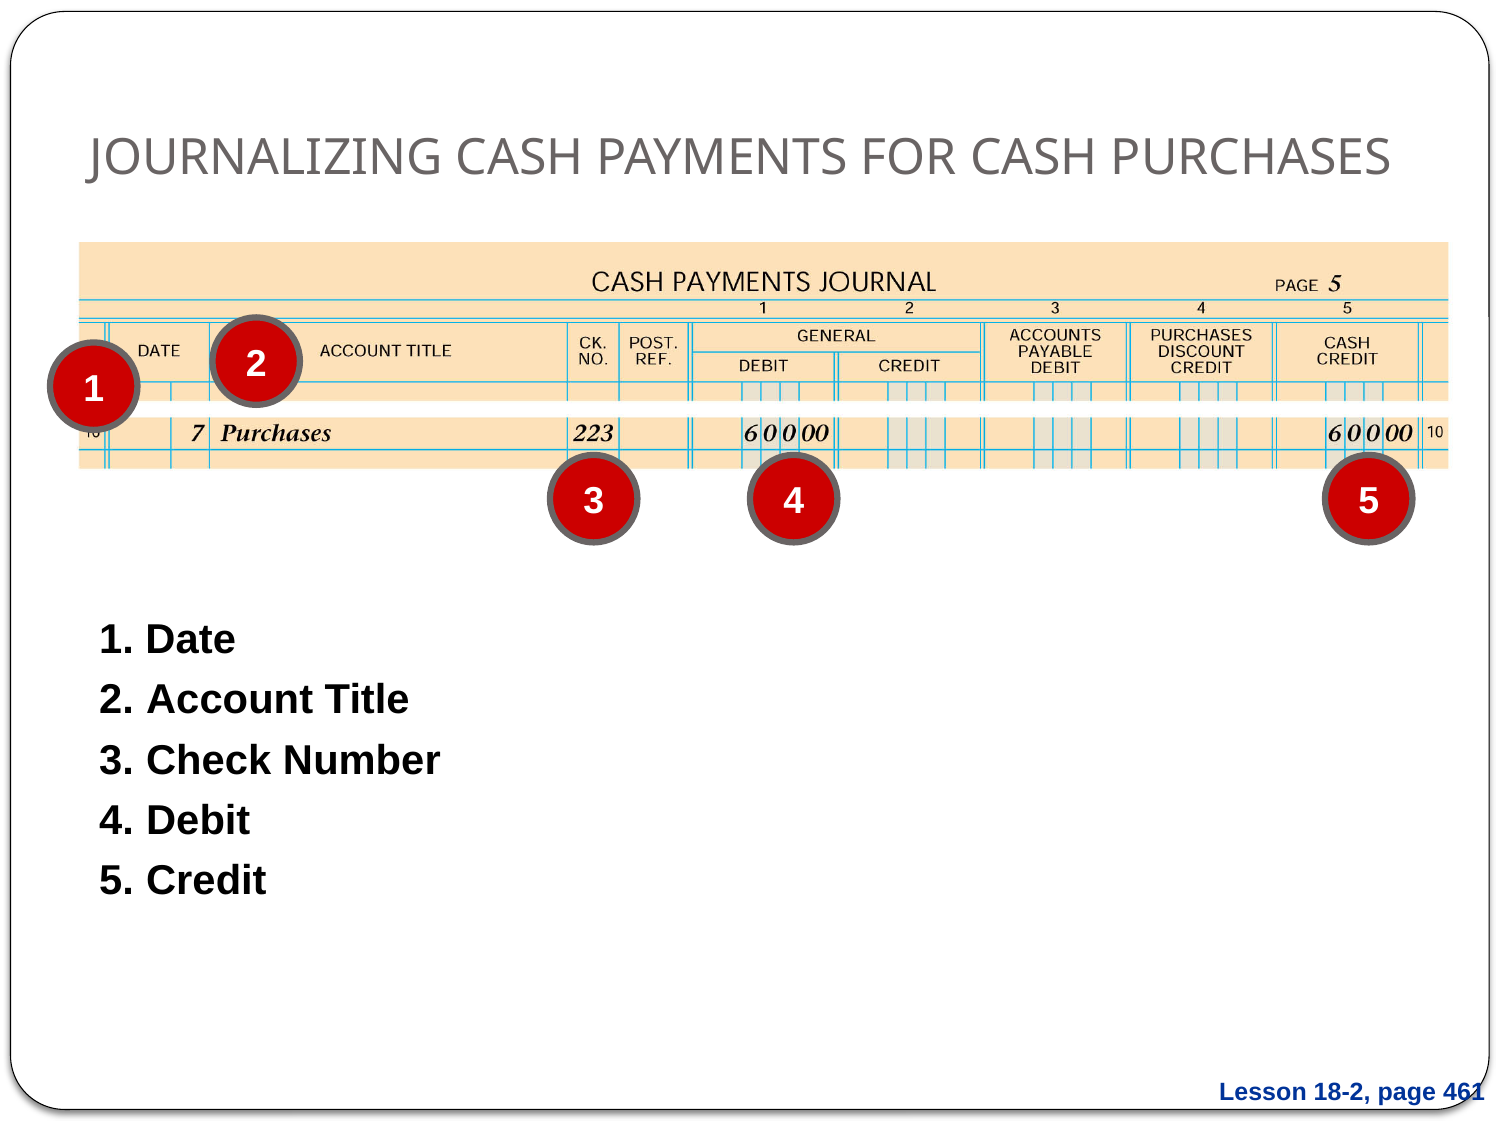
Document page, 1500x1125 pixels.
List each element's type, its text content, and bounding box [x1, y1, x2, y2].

text_box 5 [1324, 480, 1413, 543]
text_box 3 [549, 480, 638, 543]
text_box 5. Credit [84, 845, 500, 910]
text_box 4 [749, 480, 838, 543]
text_box 1. Date [84, 604, 288, 664]
text_box 4. Debit [84, 785, 738, 851]
title JOURNALIZING CASH PAYMENTS FOR CASH PURCHASES [74, 65, 1425, 200]
picture [60, 242, 1456, 471]
text_box 2. Account Title [84, 664, 438, 730]
text_box Lesson 18-2, page 461 [1204, 1067, 1500, 1113]
text_box 3. Check Number [84, 726, 700, 785]
text_box 1 [49, 367, 54, 405]
